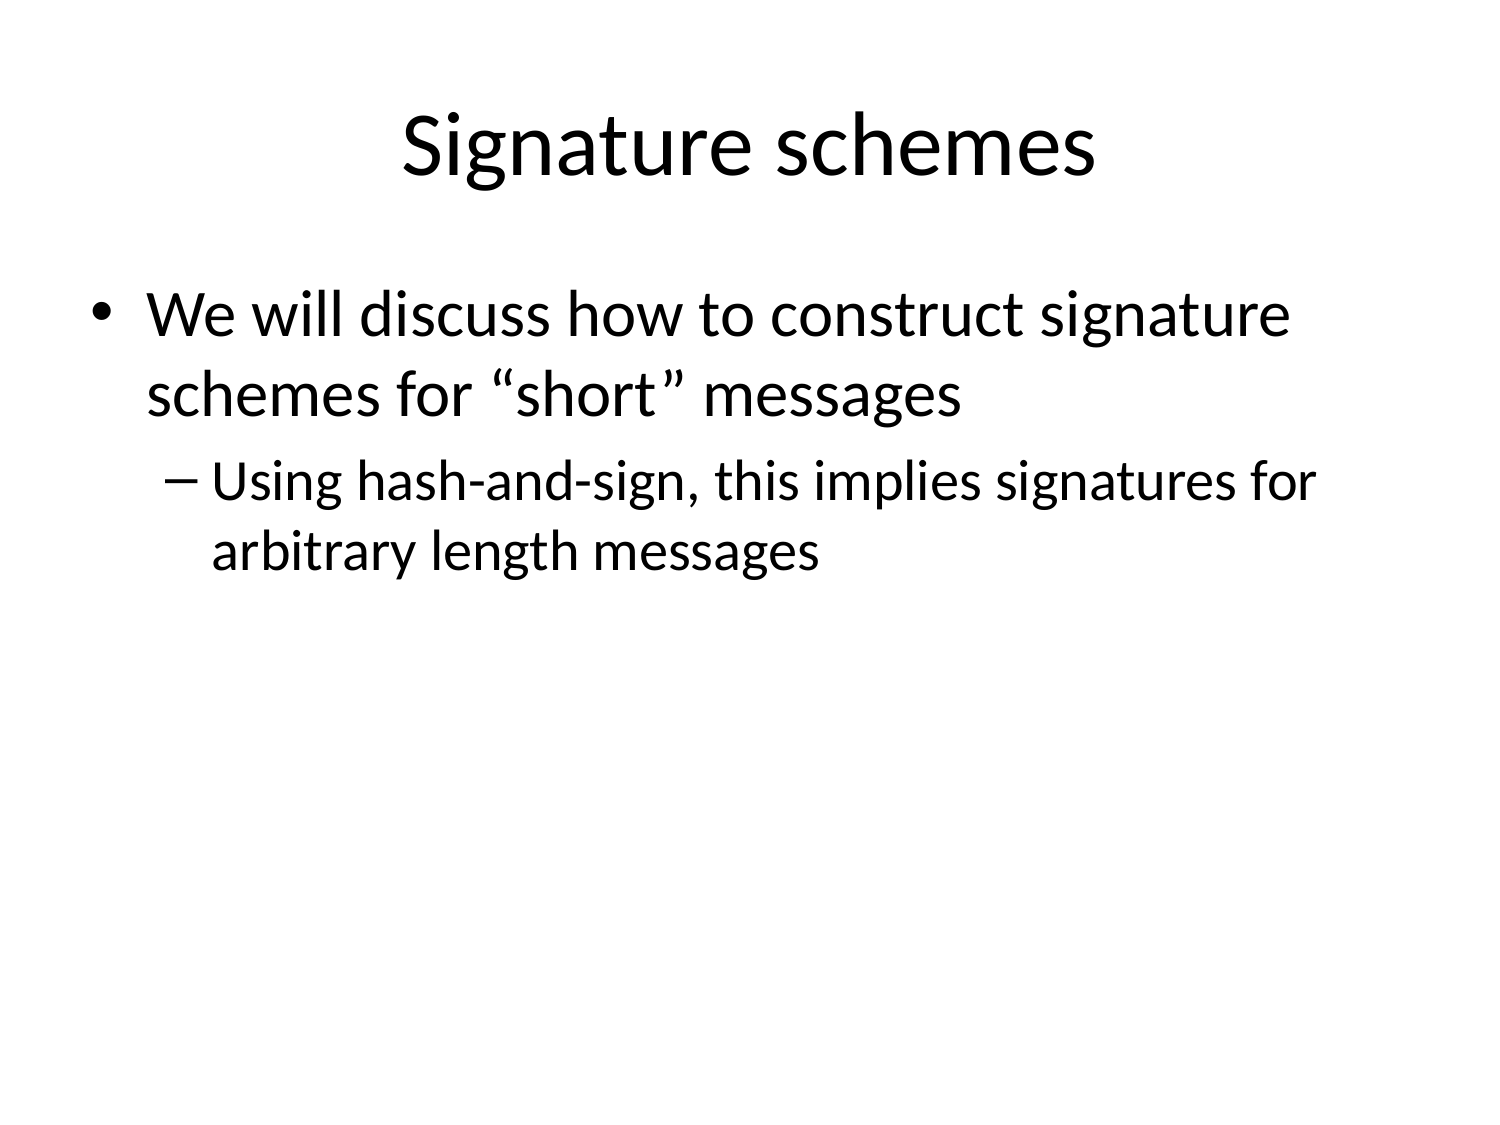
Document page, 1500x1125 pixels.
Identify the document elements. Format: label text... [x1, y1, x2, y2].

list We will discuss how to construct signature schemes for “short” messages Using hash-and-sign, this implies signatures for arbitrary length messages [75, 262, 1425, 1005]
title Signature schemes [75, 45, 1425, 233]
